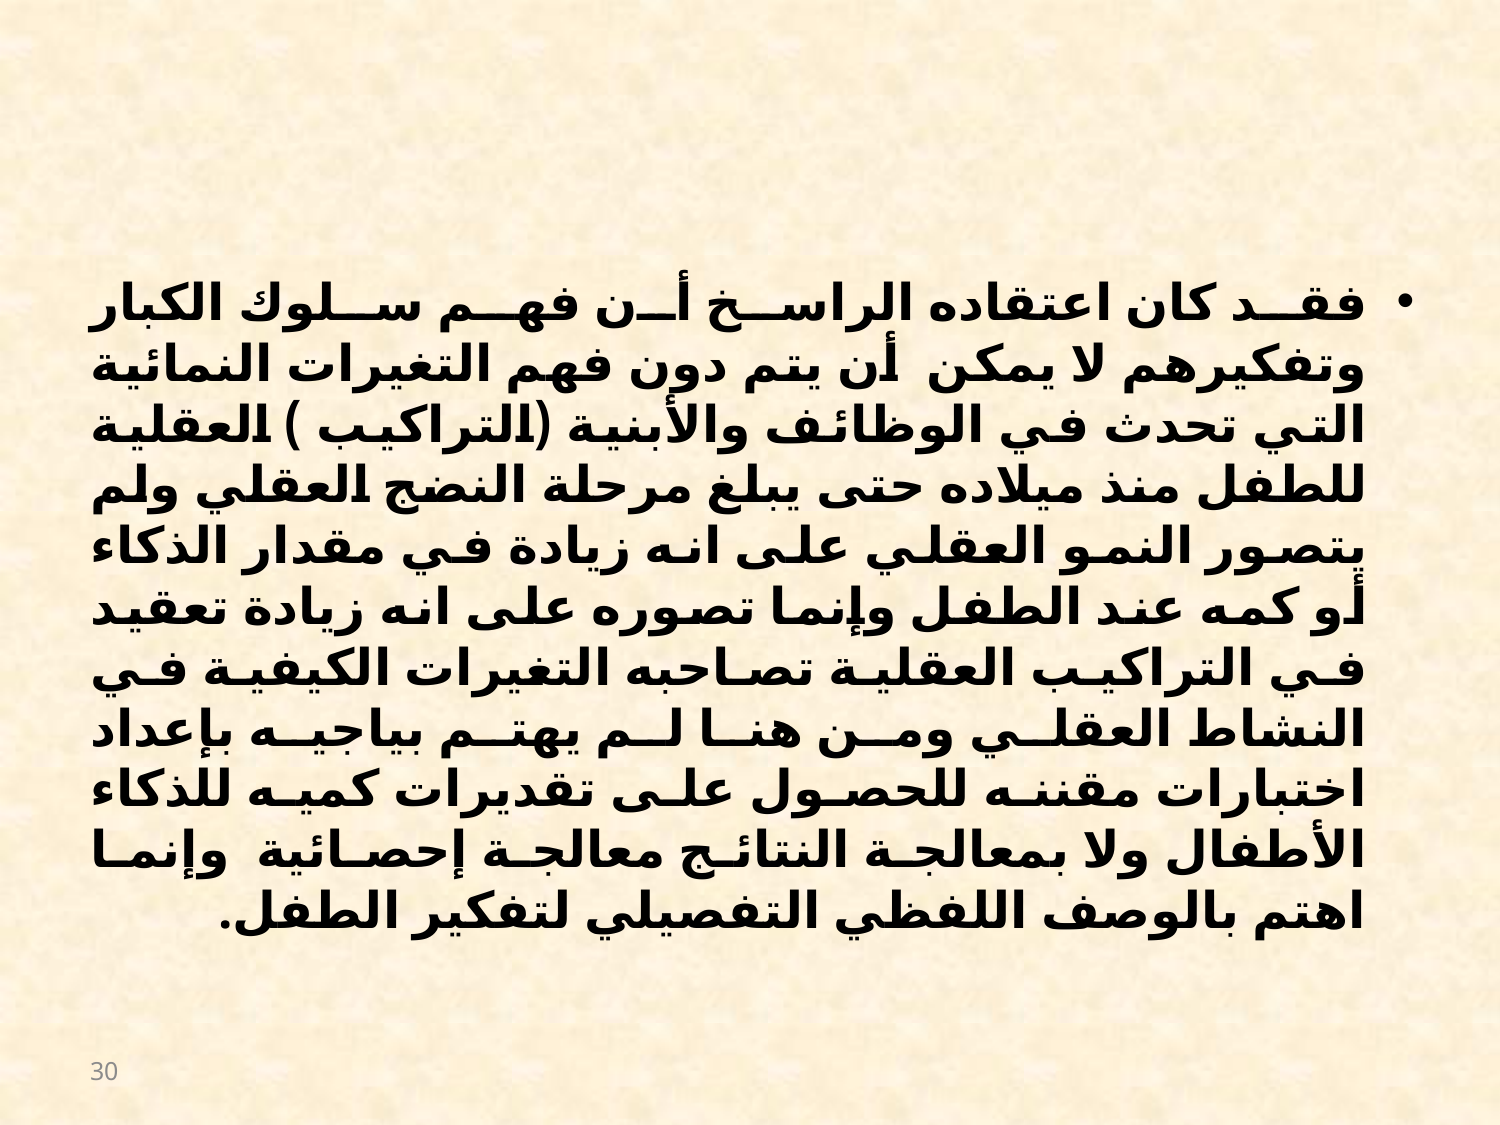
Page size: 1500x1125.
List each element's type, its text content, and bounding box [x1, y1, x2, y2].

list فقد كان اعتقاده الراسخ أن فهم سلوك الكبار وتفكيرهم لا يمكن أن يتم دون فهم التغيرات النمائية التي تحدث في الوظائف والأبنية (التراكيب ) العقلية للطفل منذ ميلاده حتى يبلغ مرحلة النضج العقلي ولم يتصور النمو العقلي على انه زيادة في مقدار الذكاء أو كمه عند الطفل وإنما تصوره على انه زيادة تعقيد في التراكيب العقلية تصاحبه التغيرات الكيفية في النشاط العقلي ومن هنا لم يهتم بياجيه بإعداد اختبارات مقننه للحصول على تقديرات كميه للذكاء الأطفال ولا بمعالجة النتائج معالجة إحصائية وإنما اهتم بالوصف اللفظي التفصيلي لتفكير الطفل. [75, 262, 1425, 1005]
picture [0, 0, 1500, 1125]
slide_number 30 [75, 1042, 425, 1103]
